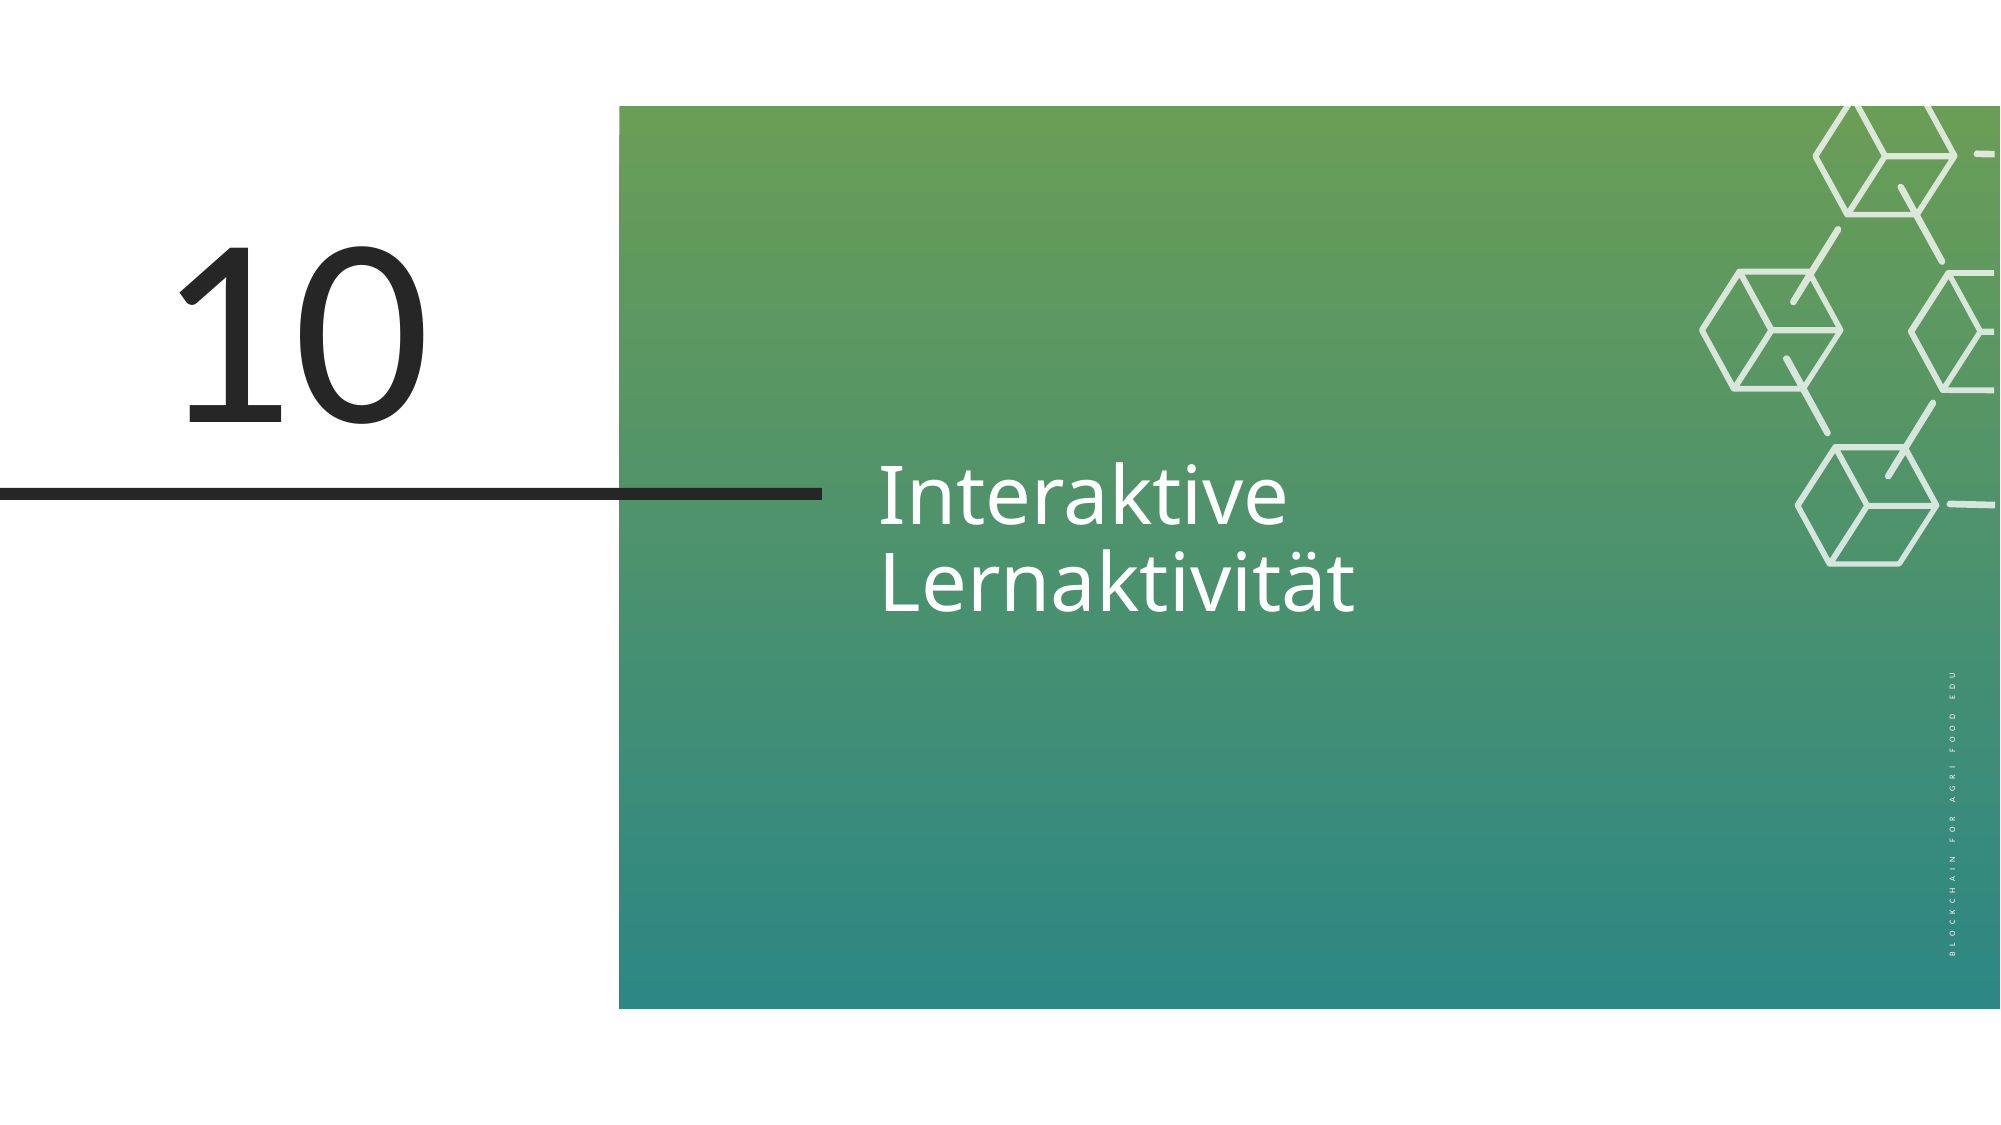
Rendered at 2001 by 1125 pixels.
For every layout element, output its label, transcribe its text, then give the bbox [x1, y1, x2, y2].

list 10 [141, 180, 481, 277]
list Interaktive Lernaktivität [864, 446, 1709, 899]
